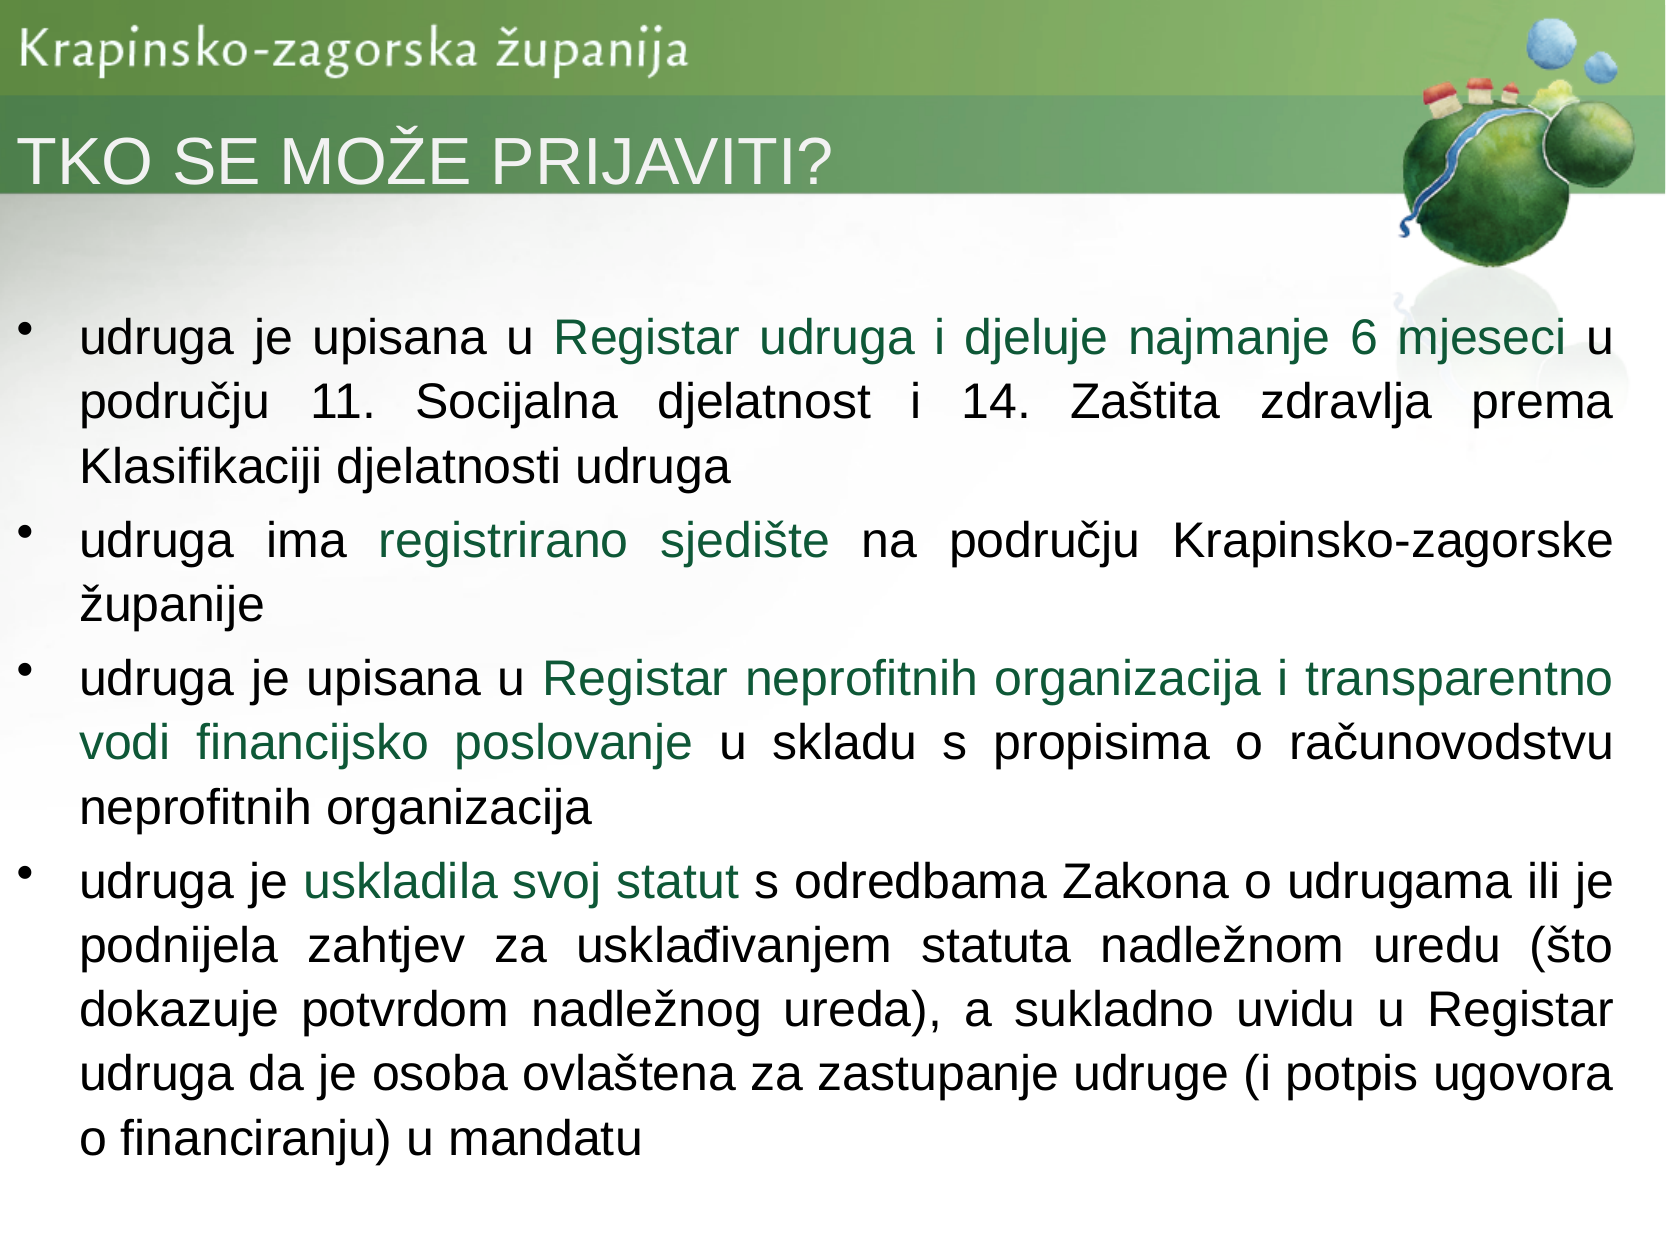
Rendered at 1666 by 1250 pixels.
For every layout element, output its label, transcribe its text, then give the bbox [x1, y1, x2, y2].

list TKO SE MOŽE PRIJAVITI? udruga je upisana u Registar udruga i djeluje najmanje 6 mjeseci u području 11. Socijalna djelatnost i 14. Zaštita zdravlja prema Klasifikaciji djelatnosti udruga udruga ima registrirano sjedište na području Krapinsko-zagorske županije udruga je upisana u Registar neprofitnih organizacija i transparentno vodi financijsko poslovanje u skladu s propisima o računovodstvu neprofitnih organizacija udruga je uskladila svoj statut s odredbama Zakona o udrugama ili je podnijela zahtjev za usklađivanjem statuta nadležnom uredu (što dokazuje potvrdom nadležnog ureda), a sukladno uvidu u Registar udruga da je osoba ovlaštena za zastupanje udruge (i potpis ugovora o financiranju) u mandatu - [0, 108, 1632, 1220]
picture [0, 0, 1666, 1250]
